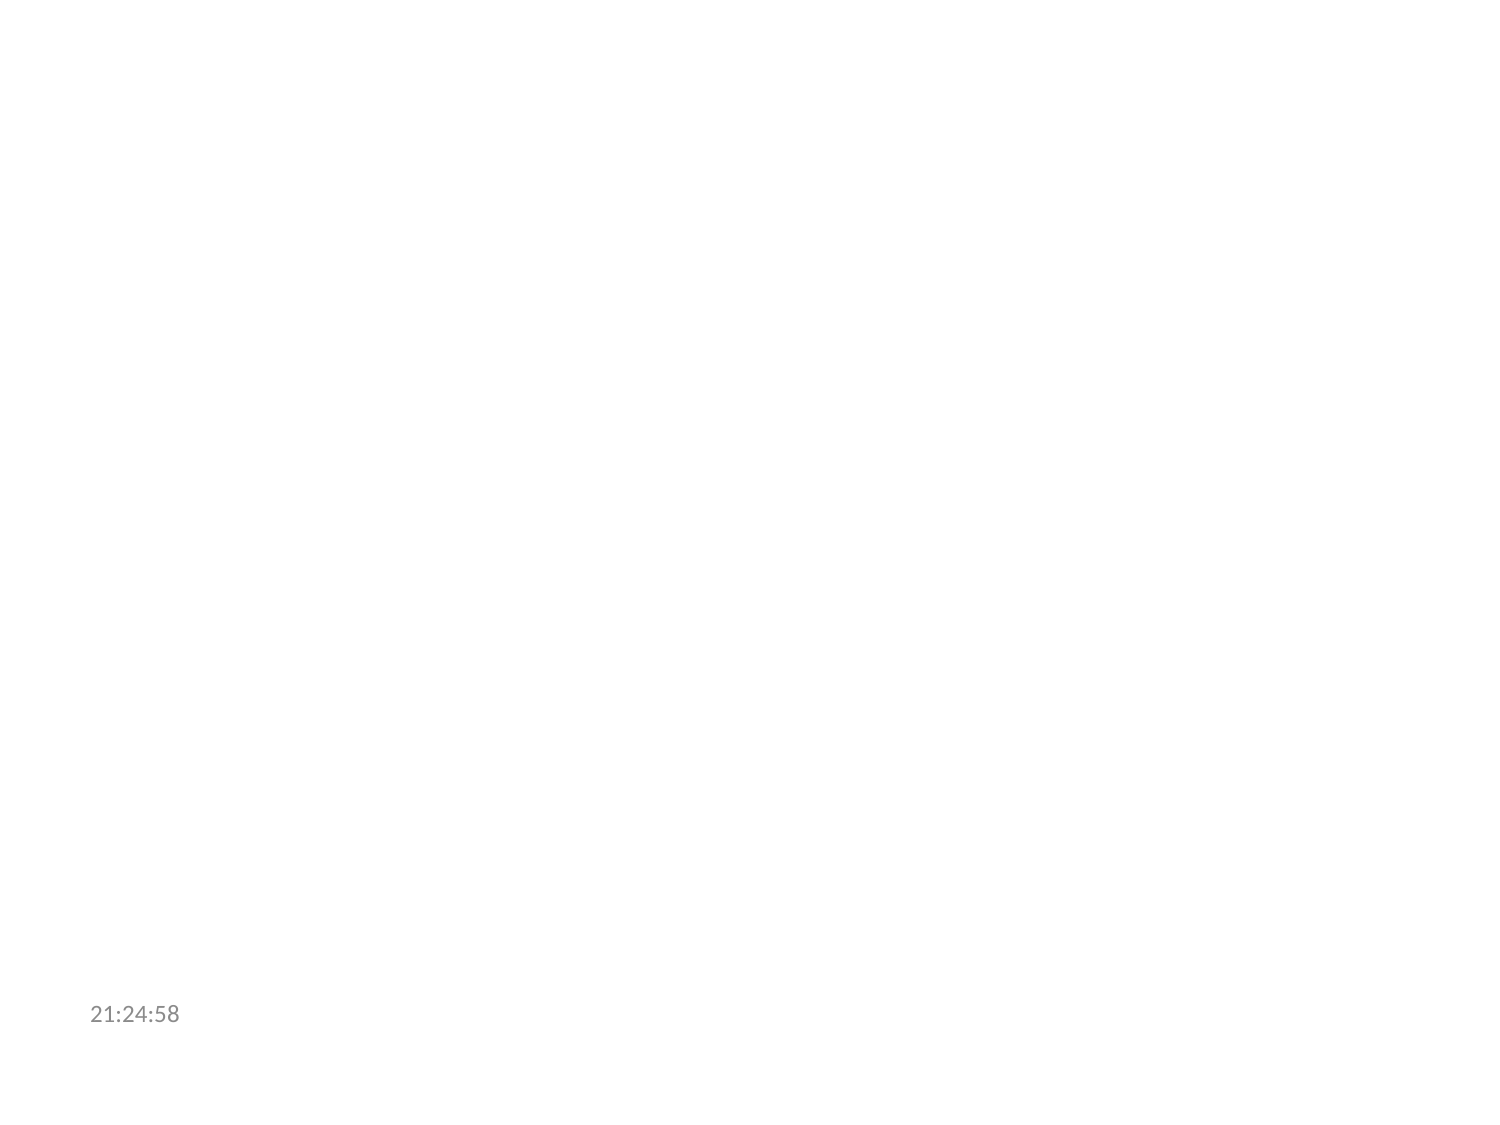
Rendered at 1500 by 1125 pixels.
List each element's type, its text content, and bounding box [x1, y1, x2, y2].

text_box 15:35:09 [75, 982, 425, 1043]
